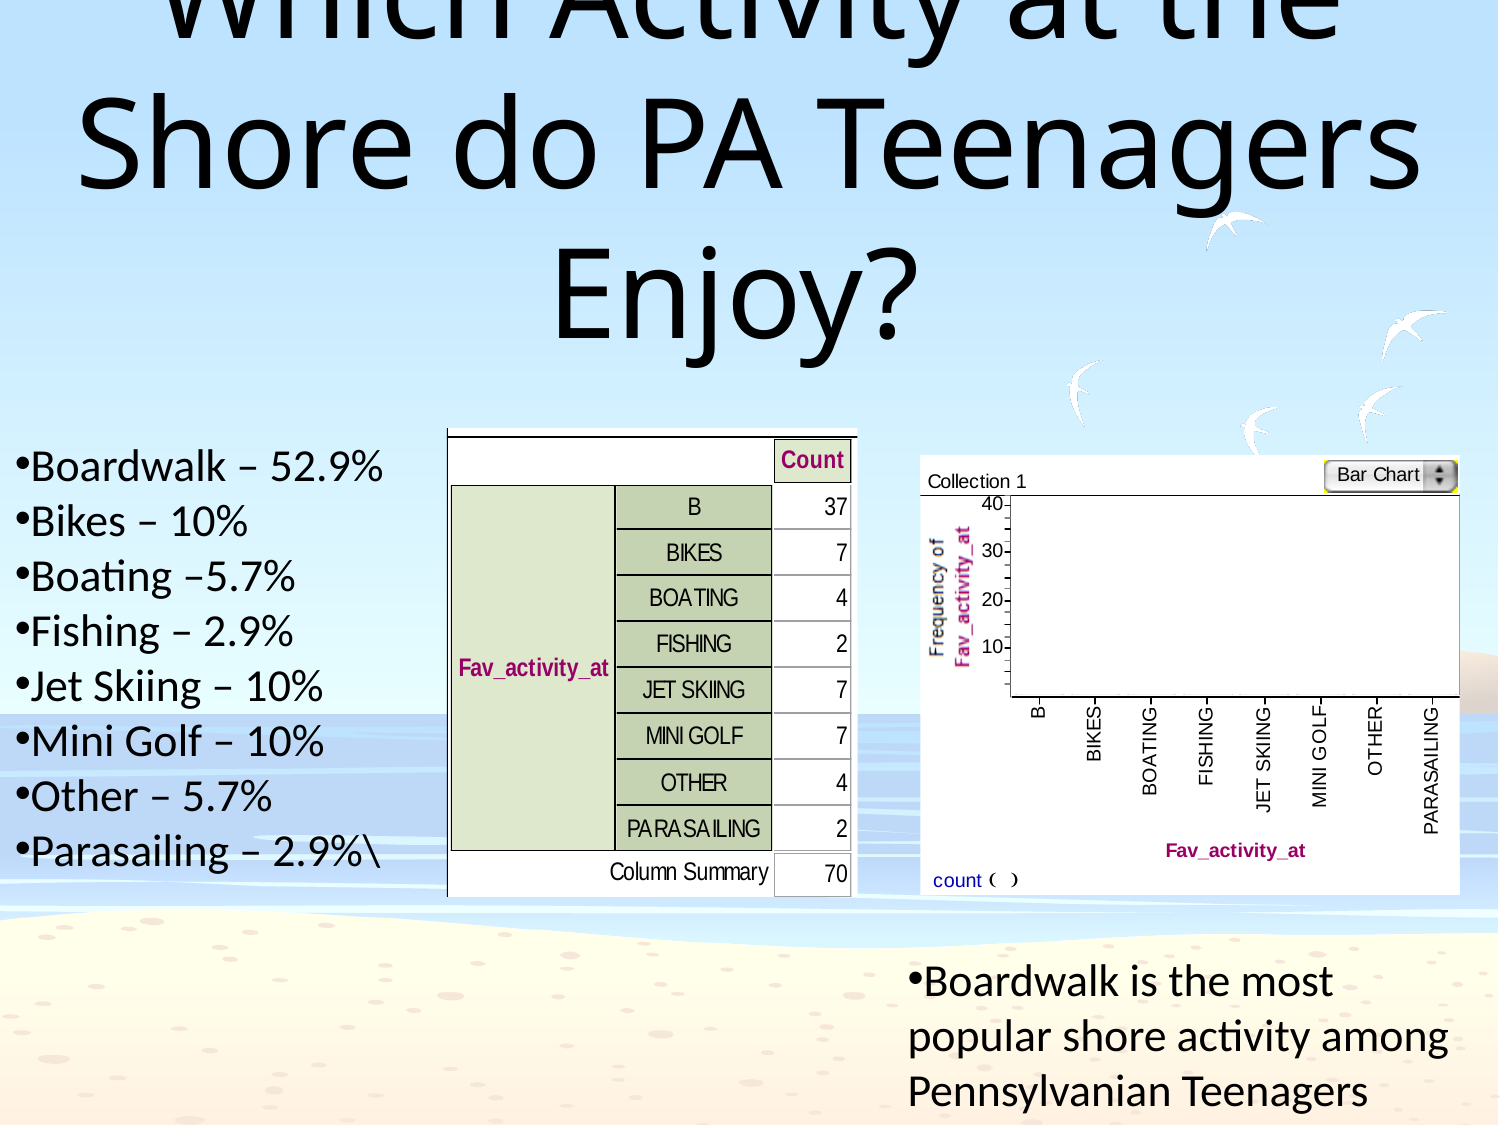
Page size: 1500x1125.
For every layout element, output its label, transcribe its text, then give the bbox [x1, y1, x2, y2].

picture [920, 233, 1462, 898]
picture [446, 428, 858, 898]
text_box Boardwalk is the most popular shore activity among Pennsylvanian Teenagers [892, 943, 1500, 1123]
title Which Activity at the Shore do PA Teenagers Enjoy? [0, 45, 1500, 233]
text_box Boardwalk – 52.9% Bikes – 10% Boating –5.7% Fishing – 2.9% Jet Skiing – 10% Mini Golf – 10% Other – 5.7% Parasailing – 2.9%\ [0, 428, 415, 883]
